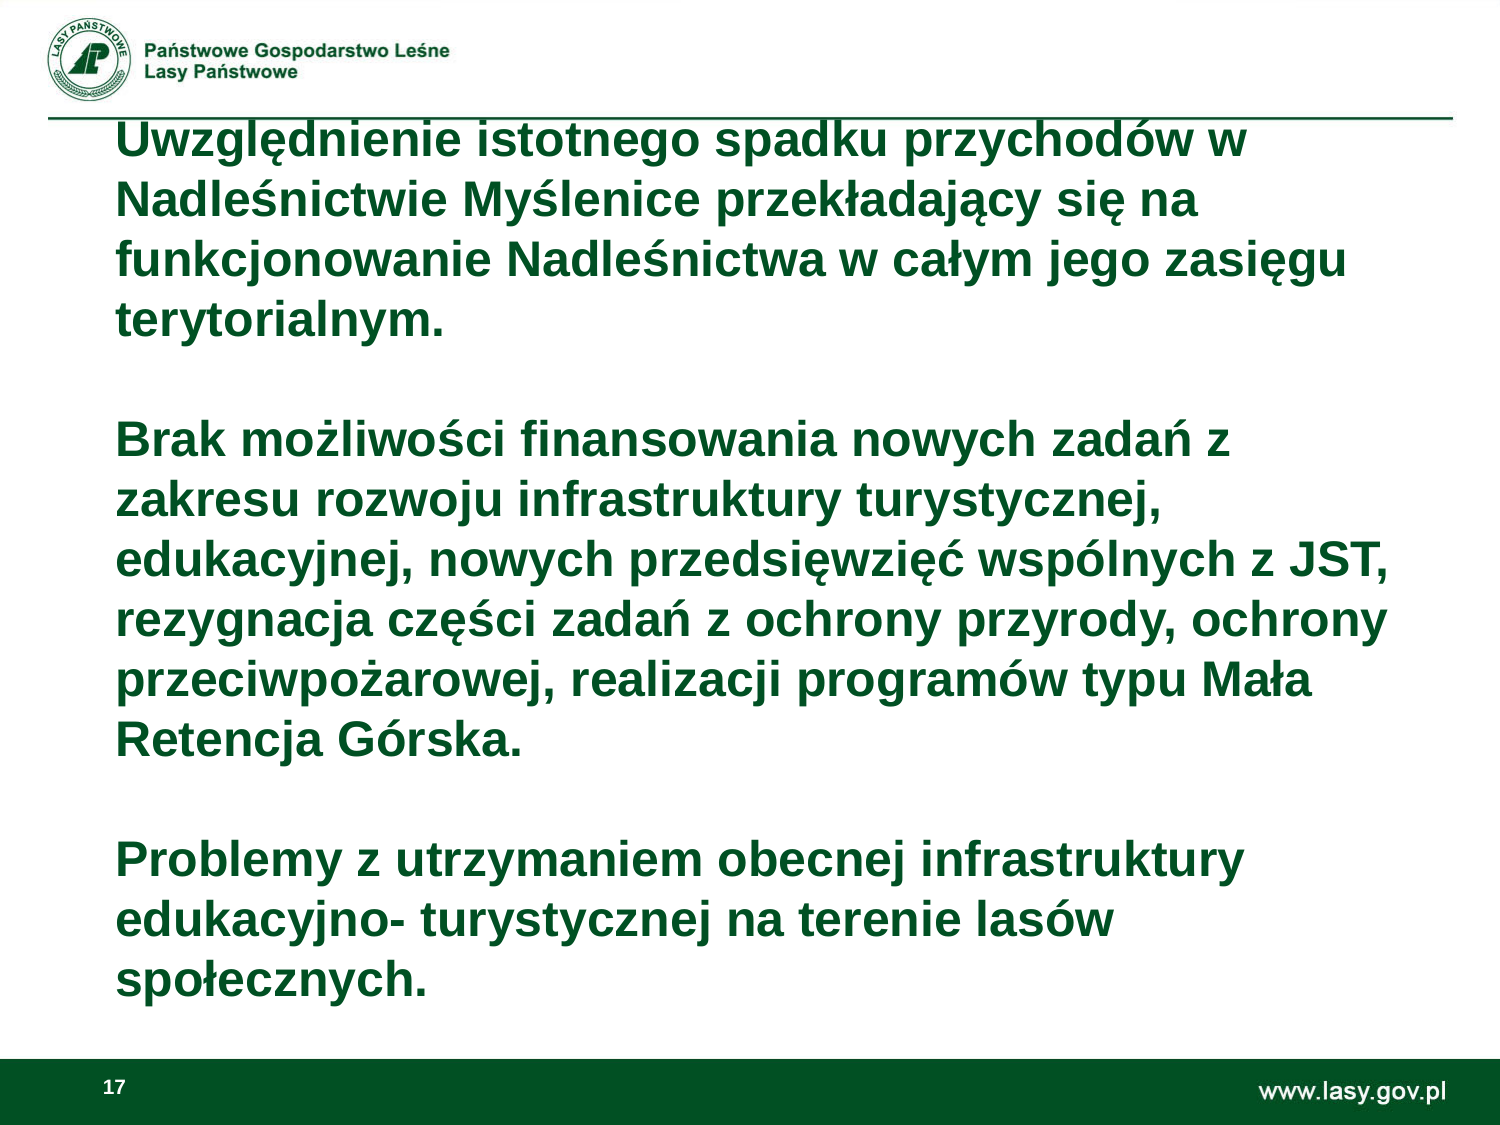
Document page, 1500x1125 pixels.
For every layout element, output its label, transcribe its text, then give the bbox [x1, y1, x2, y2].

title Uwzględnienie istotnego spadku przychodów w Nadleśnictwie Myślenice przekładający się na funkcjonowanie Nadleśnictwa w całym jego zasięgu terytorialnym. Brak możliwości finansowania nowych zadań z zakresu rozwoju infrastruktury turystycznej, edukacyjnej, nowych przedsięwzięć wspólnych z JST, rezygnacja części zadań z ochrony przyrody, ochrony przeciwpożarowej, realizacji programów typu Mała Retencja Górska. Problemy z utrzymaniem obecnej infrastruktury edukacyjno- turystycznej na terenie lasów społecznych. [100, 148, 1425, 1024]
picture [0, 0, 1500, 1125]
